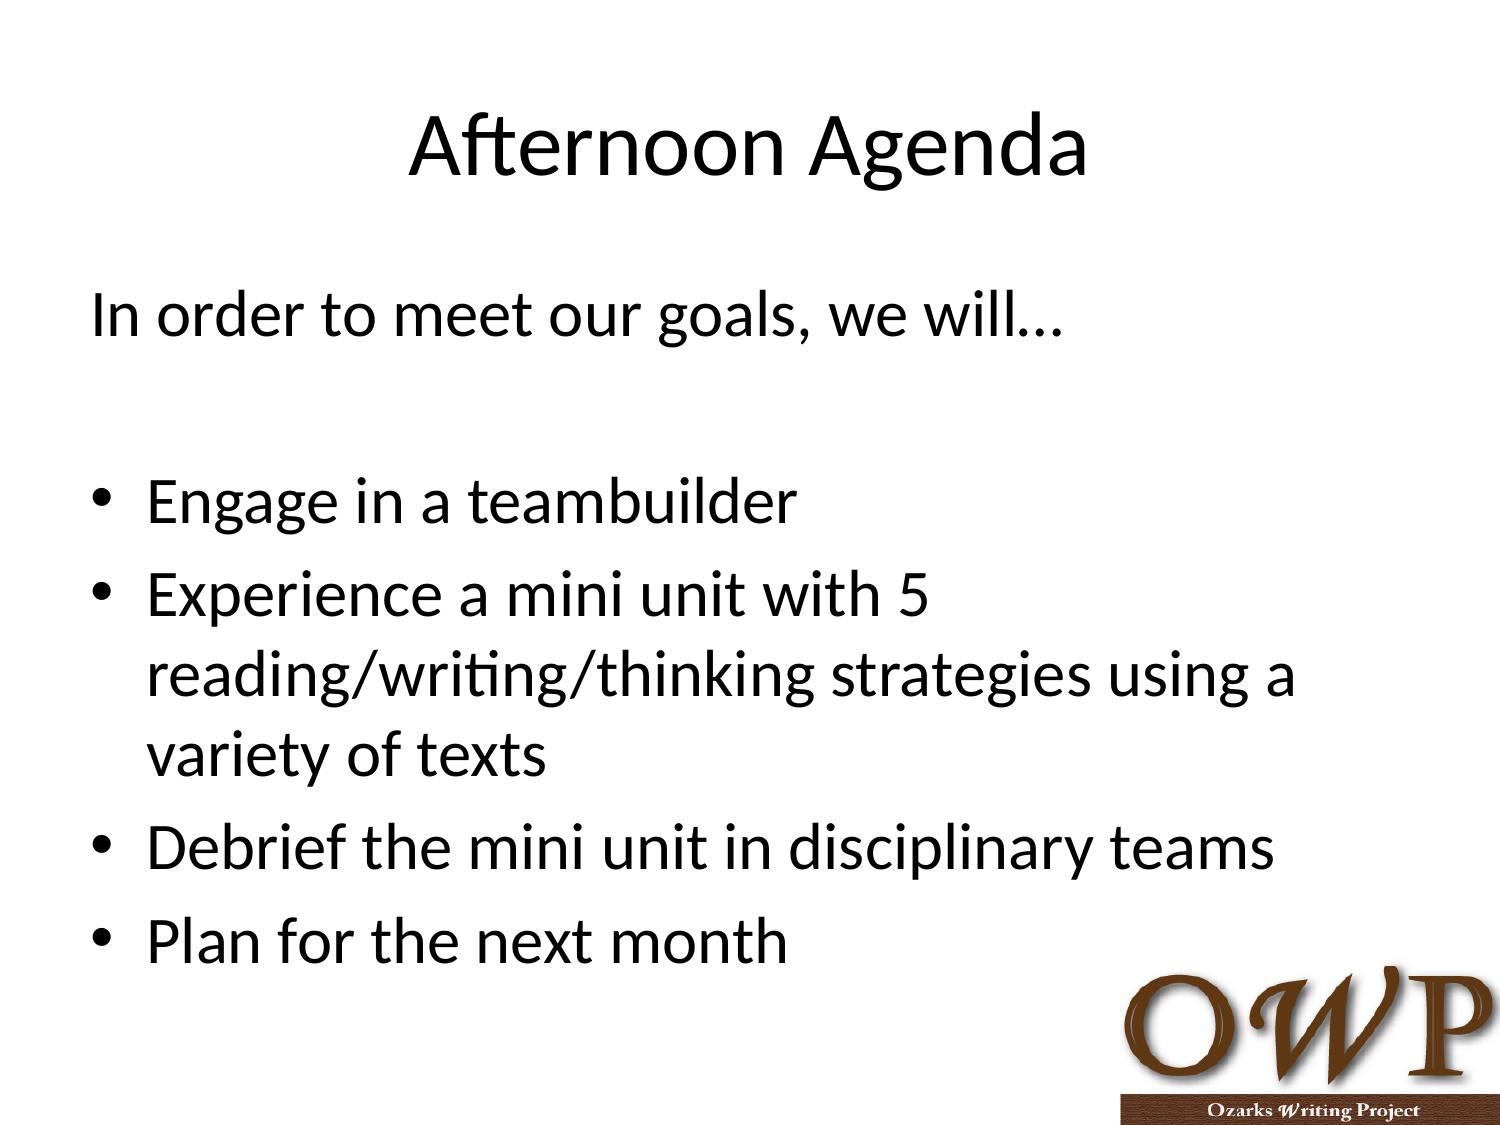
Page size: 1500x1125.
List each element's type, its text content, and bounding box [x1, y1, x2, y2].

picture [1120, 957, 1500, 1125]
title Afternoon Agenda [74, 44, 1426, 233]
list In order to meet our goals, we will… Engage in a teambuilder Experience a mini unit with 5 reading/writing/thinking strategies using a variety of texts Debrief the mini unit in disciplinary teams Plan for the next month [74, 262, 1426, 1006]
